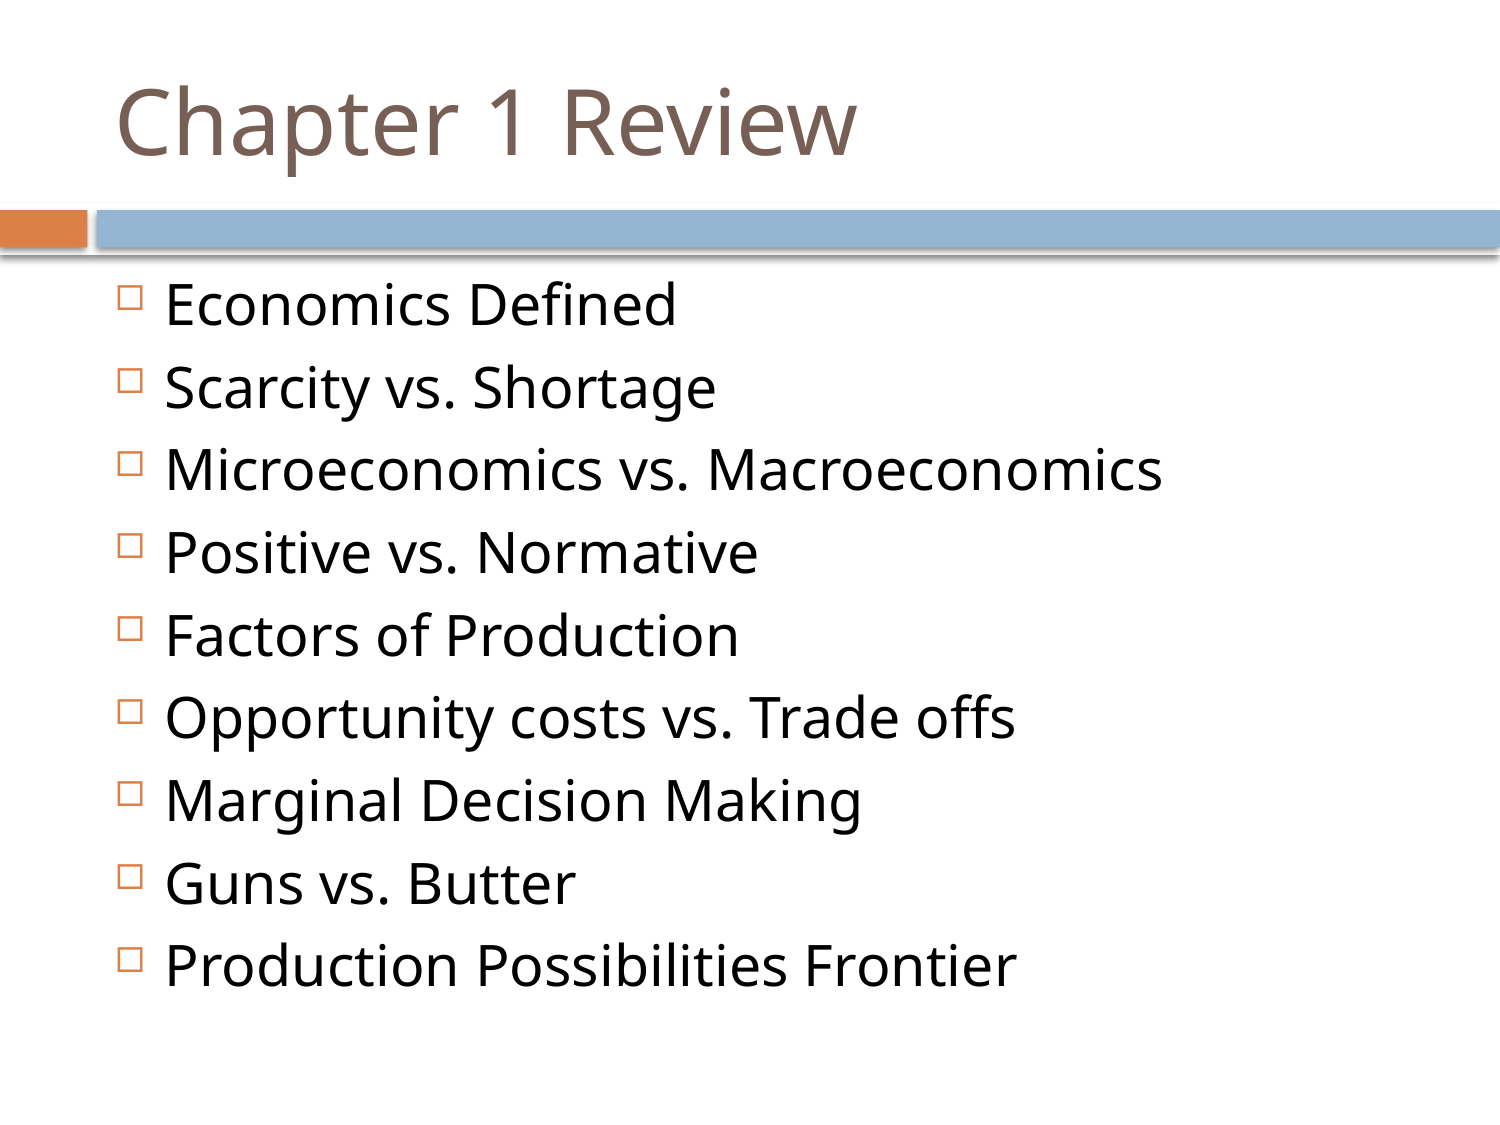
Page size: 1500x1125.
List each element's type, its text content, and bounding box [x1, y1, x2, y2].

list Economics Defined Scarcity vs. Shortage Microeconomics vs. Macroeconomics Positive vs. Normative Factors of Production Opportunity costs vs. Trade offs Marginal Decision Making Guns vs. Butter Production Possibilities Frontier [99, 260, 1375, 1011]
title Chapter 1 Review [99, 37, 1438, 200]
